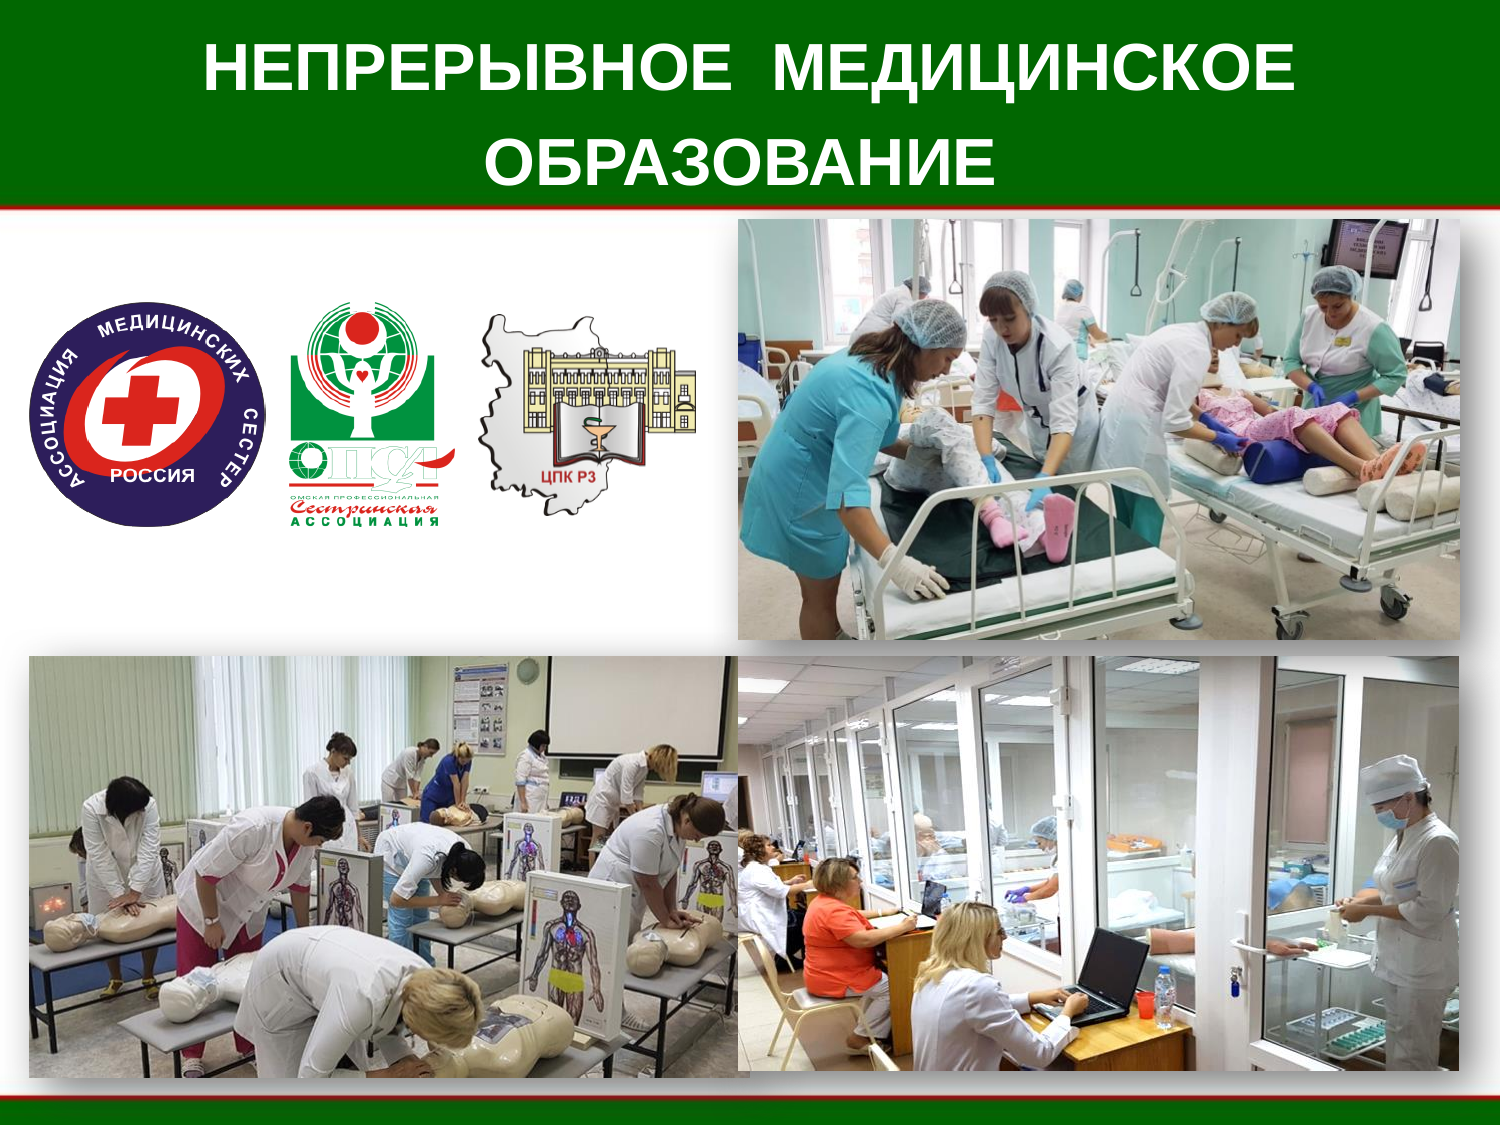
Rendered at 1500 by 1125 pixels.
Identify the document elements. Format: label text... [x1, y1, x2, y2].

text_box НЕПРЕРЫВНОЕ МЕДИЦИНСКОЕ ОБРАЗОВАНИЕ [0, 0, 1500, 207]
picture [0, 207, 1500, 1125]
